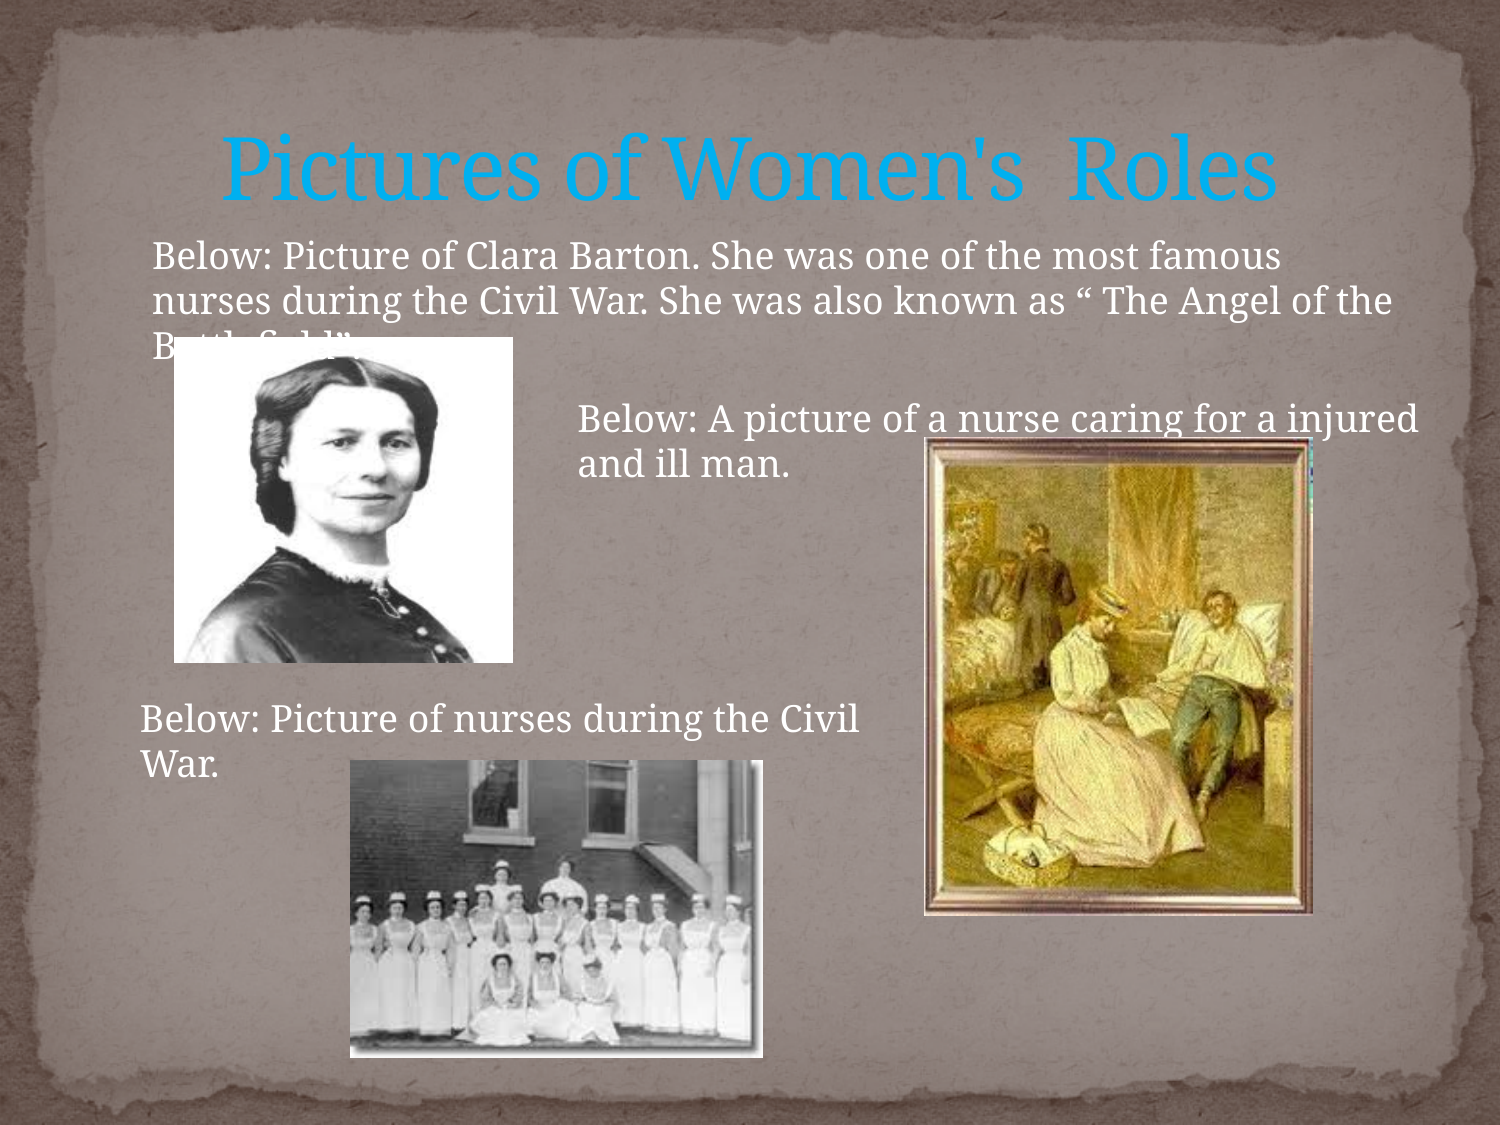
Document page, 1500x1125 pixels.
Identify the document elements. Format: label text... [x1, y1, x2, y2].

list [176, 339, 512, 661]
text_box Below: Picture of Clara Barton. She was one of the most famous nurses during the Civil War. She was also known as “ The Angel of the Battlefield”. [137, 224, 1425, 375]
picture [924, 437, 1313, 916]
title Pictures of Women's Roles [74, 24, 1425, 225]
picture [350, 762, 763, 1058]
text_box Below: Picture of nurses during the Civil War. [124, 687, 914, 793]
text_box Below: A picture of a nurse caring for a injured and ill man. [562, 387, 1450, 493]
